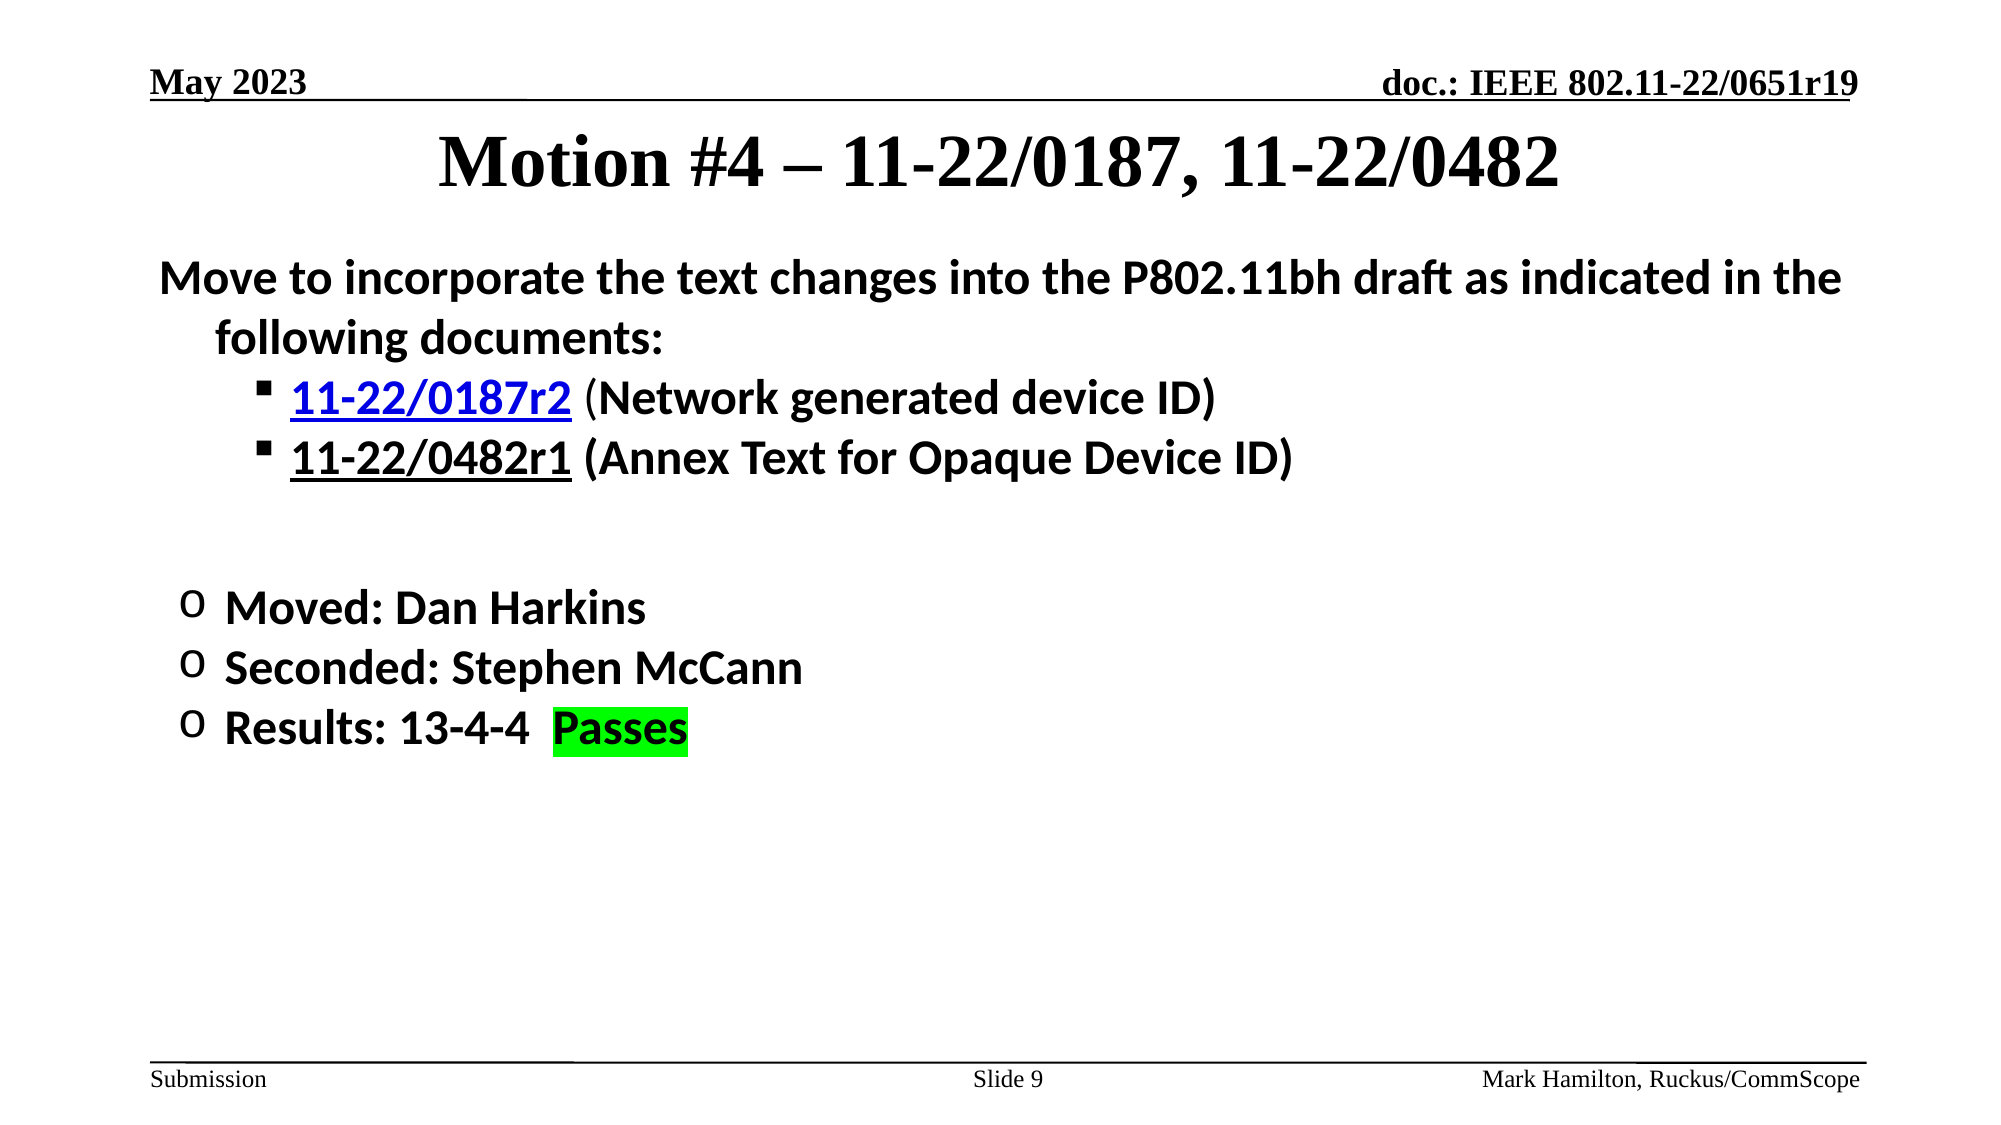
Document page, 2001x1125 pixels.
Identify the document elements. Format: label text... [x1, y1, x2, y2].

list Move to incorporate the text changes into the P802.11bh draft as indicated in the following documents: 11-22/0187r2 (Network generated device ID) 11-22/0482r1 (Annex Text for Opaque Device ID) Moved: Dan Harkins Seconded: Stephen McCann Results: 13-4-4 Passes [87, 237, 1926, 1063]
slide_number Slide 9 [950, 1061, 1067, 1123]
title Motion #4 – 11-22/0187, 11-22/0482 [149, 112, 1850, 201]
